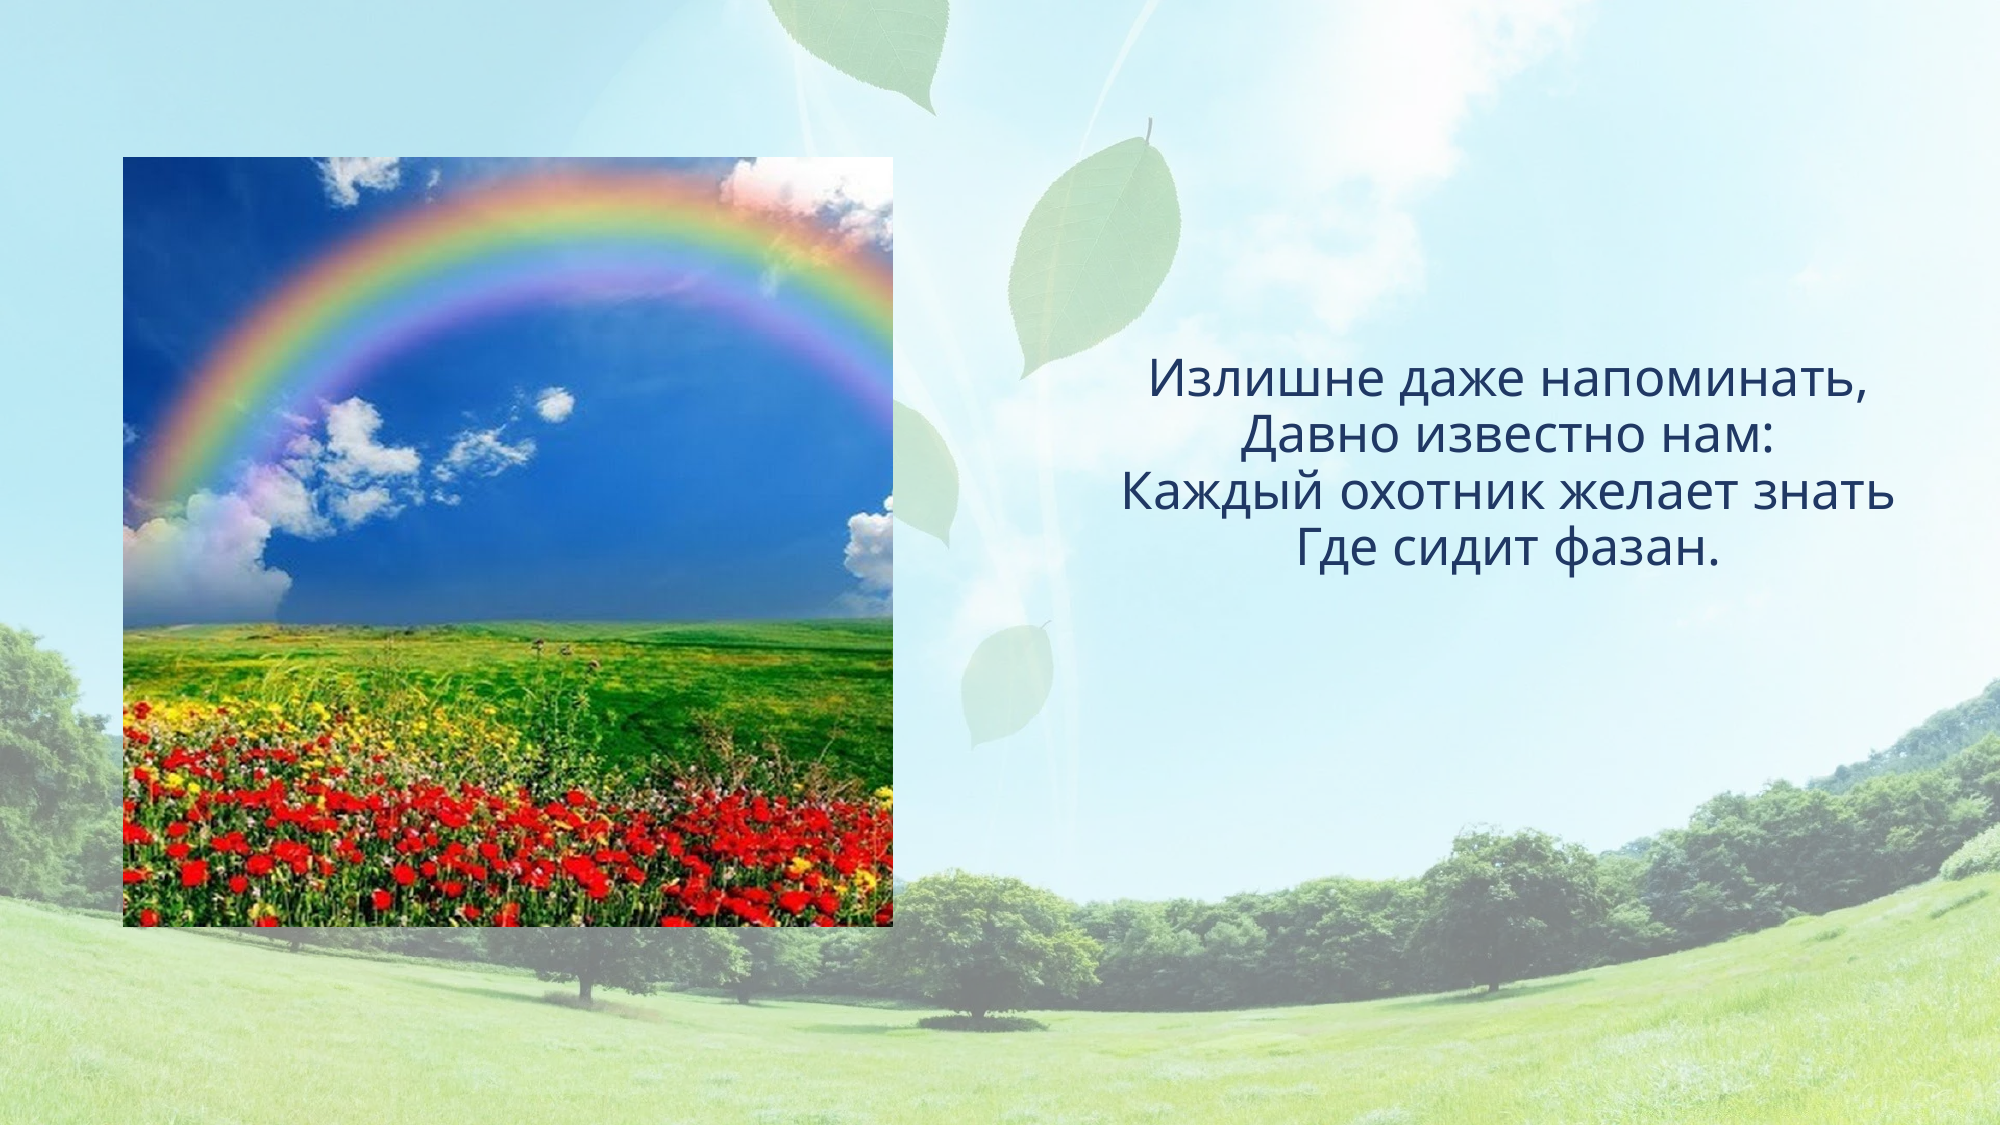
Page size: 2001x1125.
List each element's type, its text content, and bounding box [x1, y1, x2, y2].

list Излишне даже напоминать, Давно известно нам: Каждый охотник желает знать Где сидит фазан. [1017, 344, 2000, 1059]
picture [123, 157, 893, 928]
